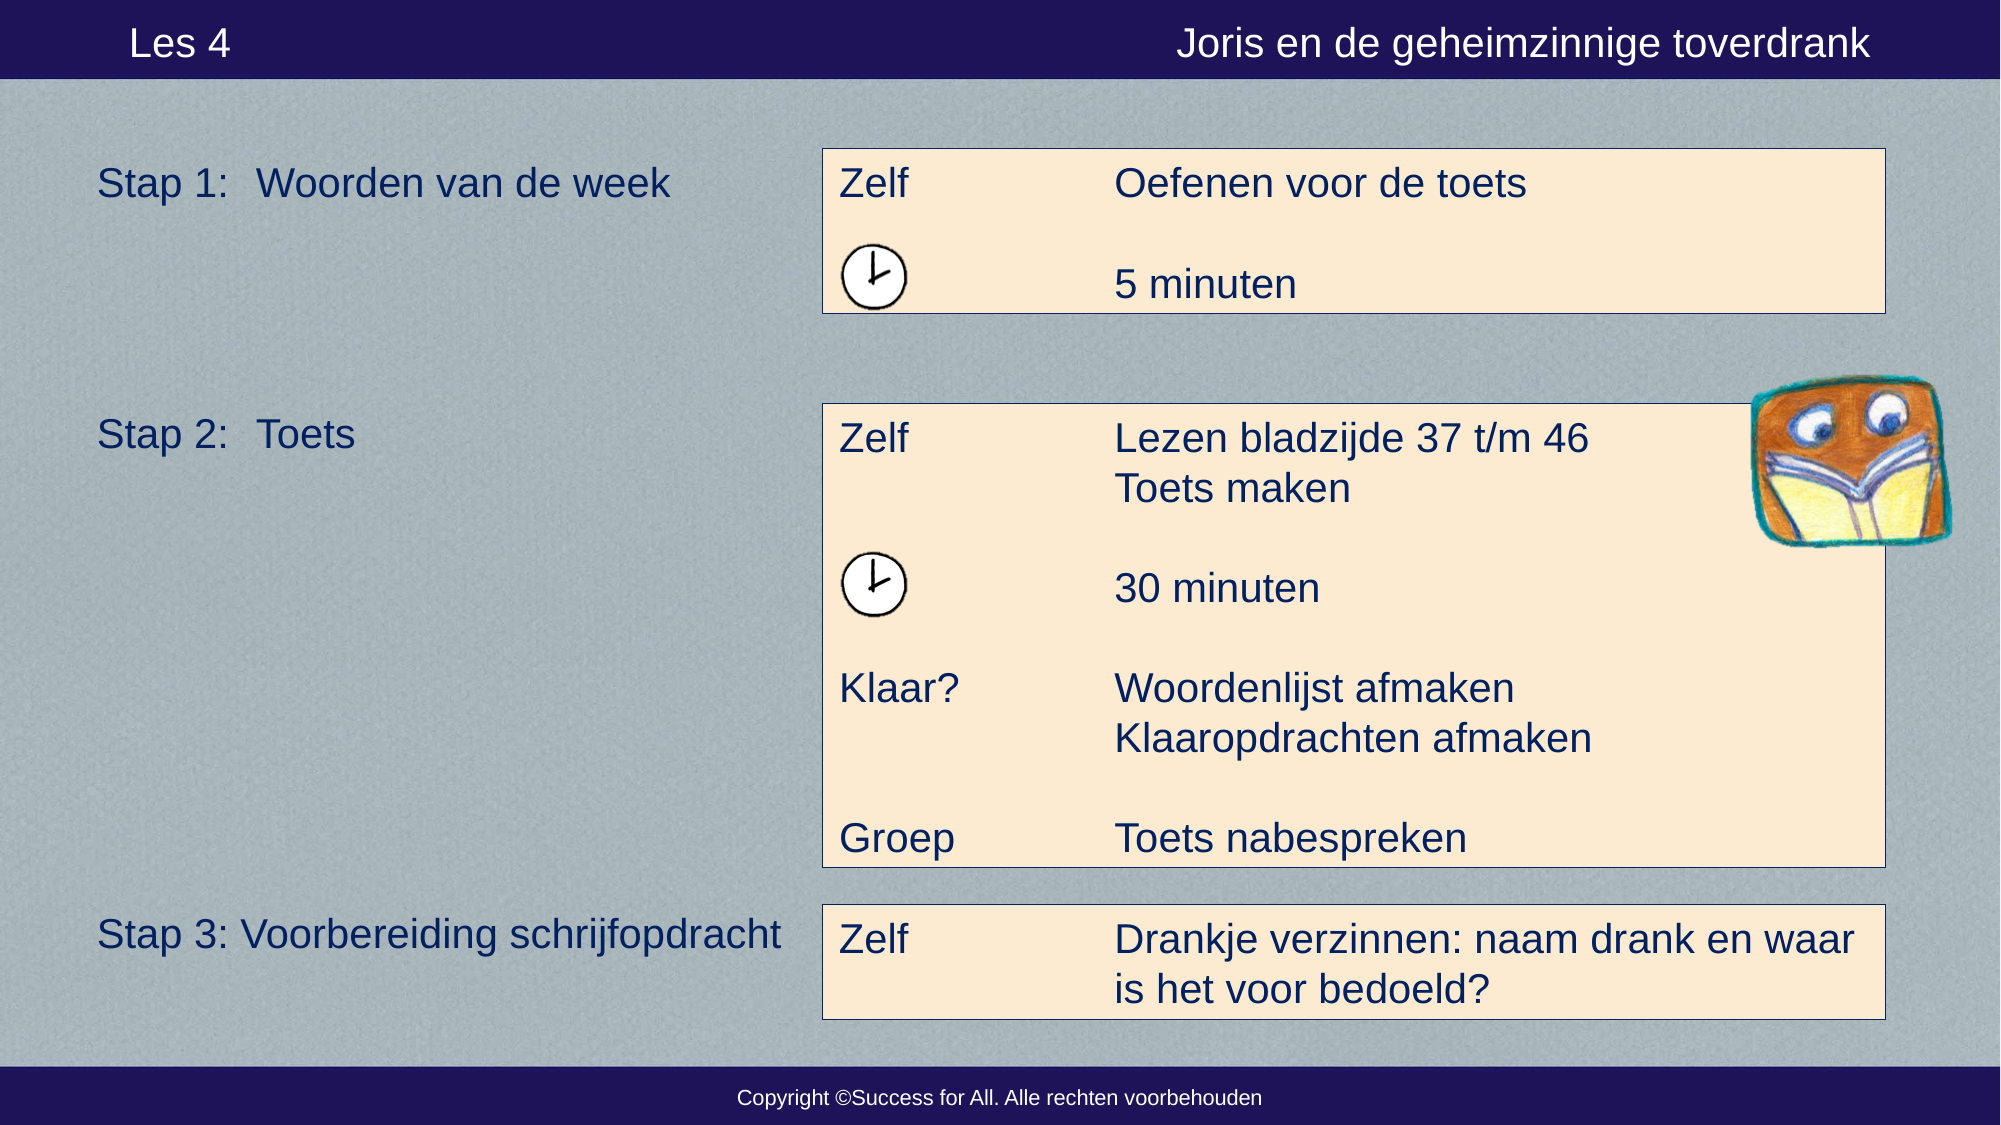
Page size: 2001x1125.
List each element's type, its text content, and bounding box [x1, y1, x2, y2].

text_box Les 4 [114, 8, 354, 73]
text_box Stap 1: Woorden van de week Stap 2: Toets Stap 3: Voorbereiding schrijfopdracht [82, 148, 875, 1014]
text_box Joris en de geheimzinnige toverdrank [999, 8, 1886, 73]
text_box Zelf Lezen bladzijde 37 t/m 46 Toets maken 30 minuten Klaar? Woordenlijst afmaken Klaaropdrachten afmaken Groep Toets nabespreken [822, 403, 1886, 868]
text_box Zelf Drankje verzinnen: naam drank en waar is het voor bedoeld? [822, 904, 1886, 1020]
text_box Copyright ©Success for All. Alle rechten voorbehouden [0, 1076, 2000, 1125]
text_box Zelf Oefenen voor de toets 5 minuten [822, 148, 1886, 314]
picture [0, 0, 2001, 1125]
